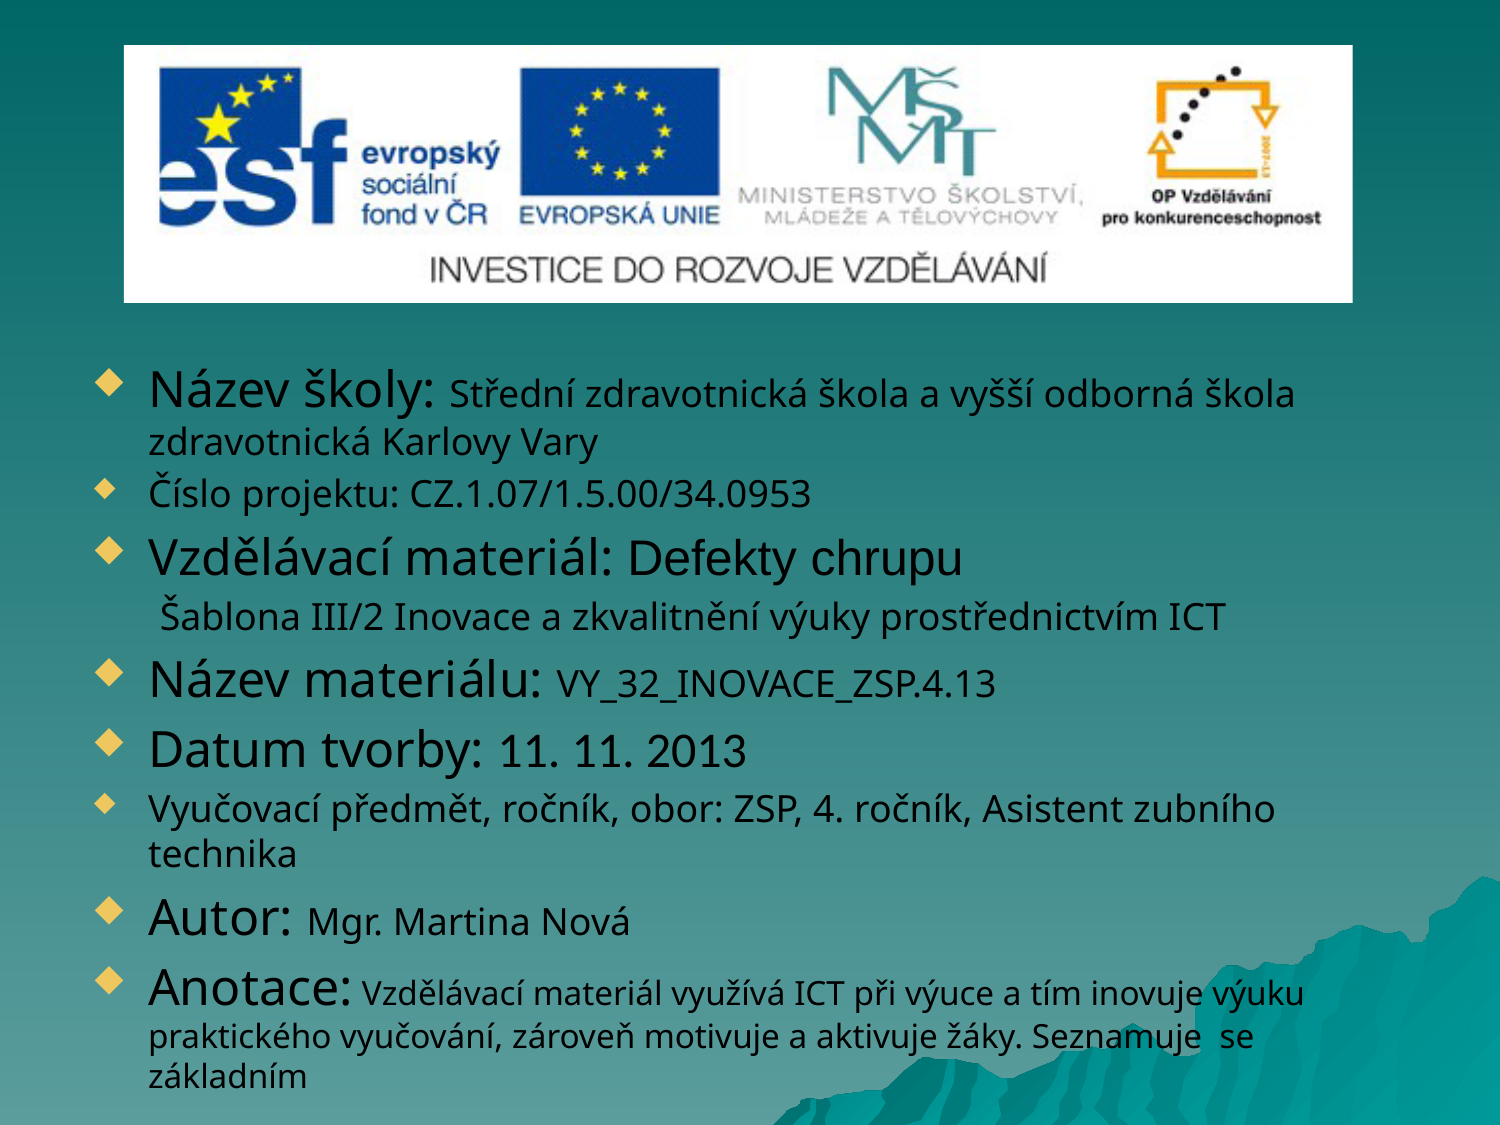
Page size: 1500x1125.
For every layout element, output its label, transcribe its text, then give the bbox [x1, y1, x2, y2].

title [123, 45, 1353, 303]
list Název školy: Střední zdravotnická škola a vyšší odborná škola zdravotnická Karlovy Vary Číslo projektu: CZ.1.07/1.5.00/34.0953 Vzdělávací materiál: Defekty chrupu Šablona III/2 Inovace a zkvalitnění výuky prostřednictvím ICT Název materiálu: VY_32_INOVACE_ZSP.4.13 Datum tvorby: 11. 11. 2013 Vyučovací předmět, ročník, obor: ZSP, 4. ročník, Asistent zubního technika Autor: Mgr. Martina Nová Anotace: Vzdělávací materiál využívá ICT při výuce a tím inovuje výuku praktického vyučování, zároveň motivuje a aktivuje žáky. Seznamuje se základním [76, 349, 1426, 1083]
